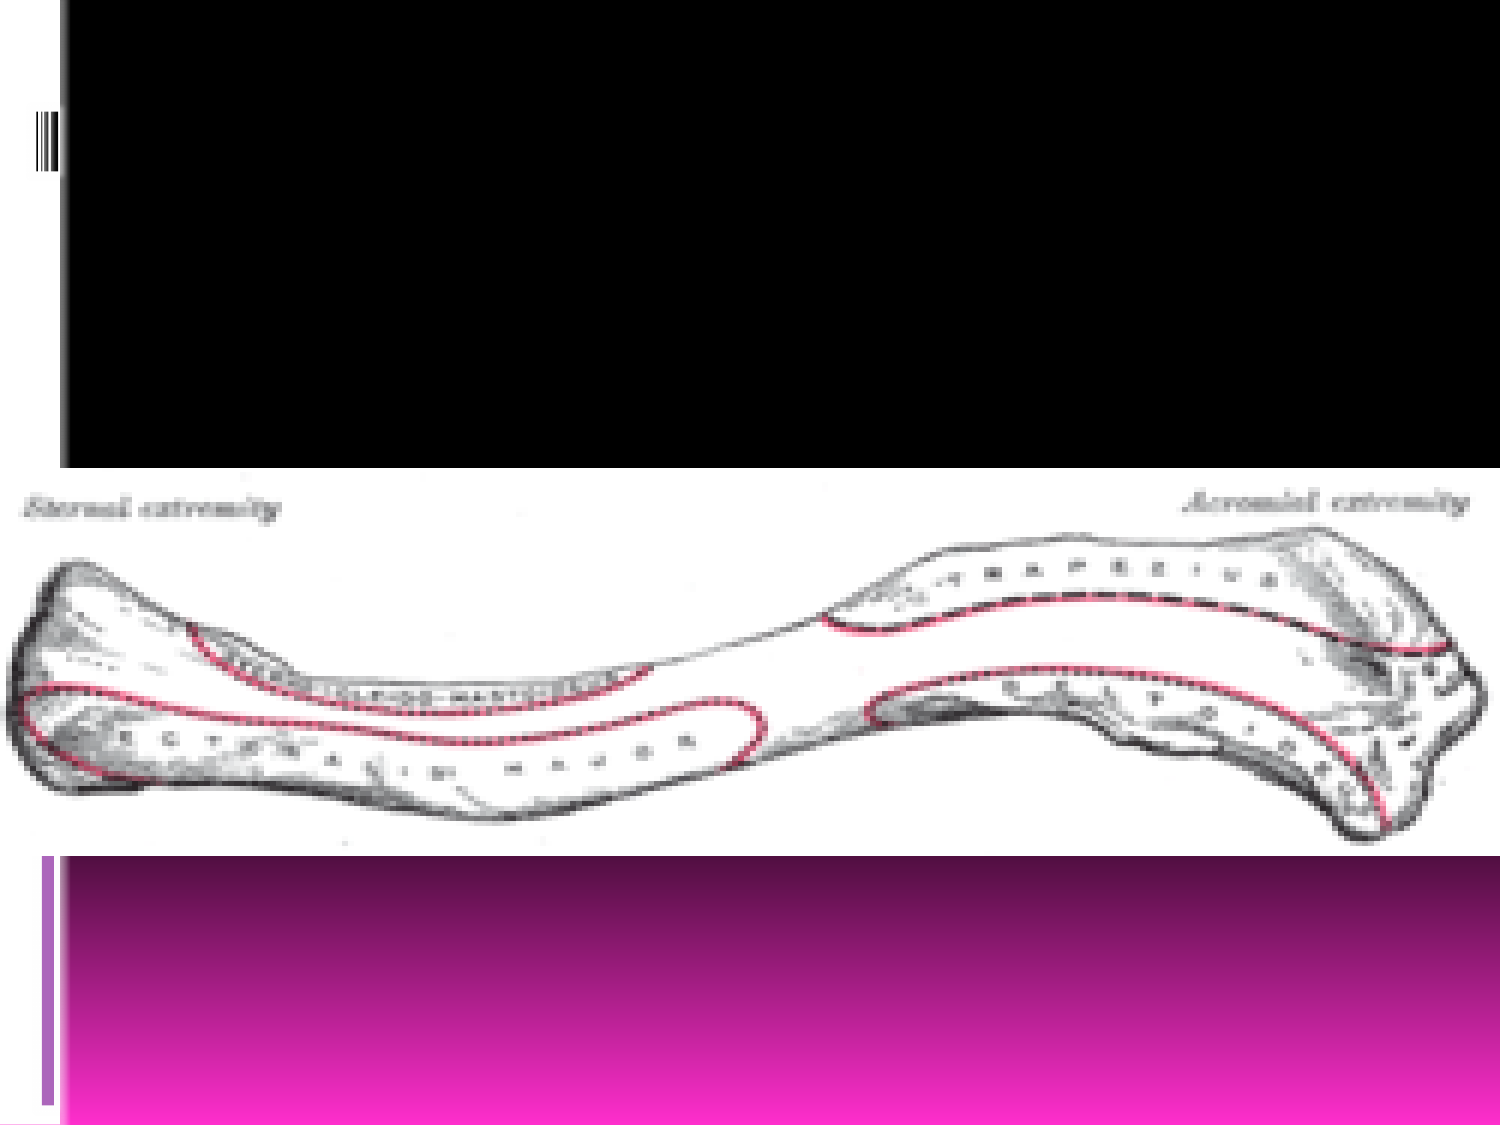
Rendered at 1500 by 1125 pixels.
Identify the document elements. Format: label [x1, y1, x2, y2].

list [0, 468, 1500, 856]
